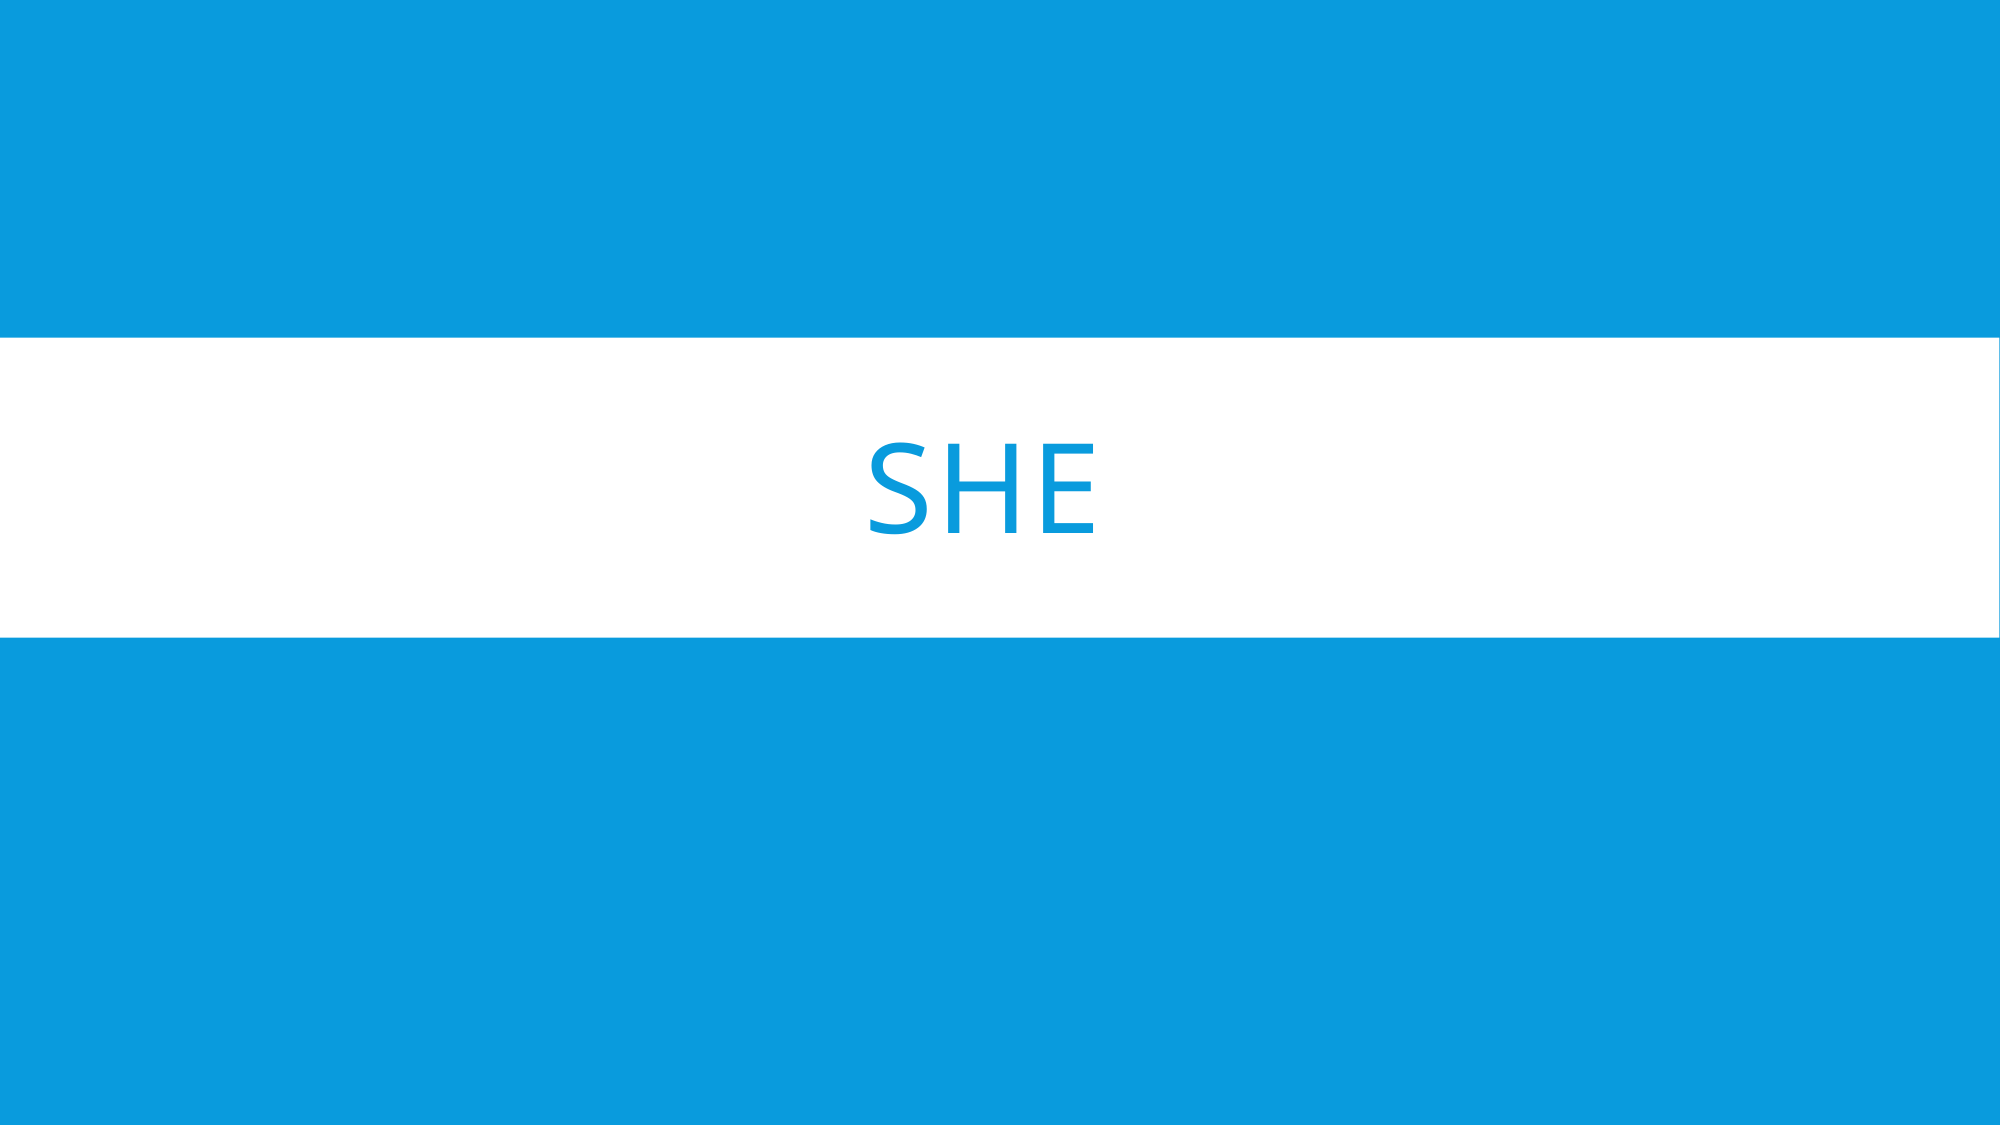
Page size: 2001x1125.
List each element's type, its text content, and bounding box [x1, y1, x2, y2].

title SHE [60, 355, 1942, 641]
